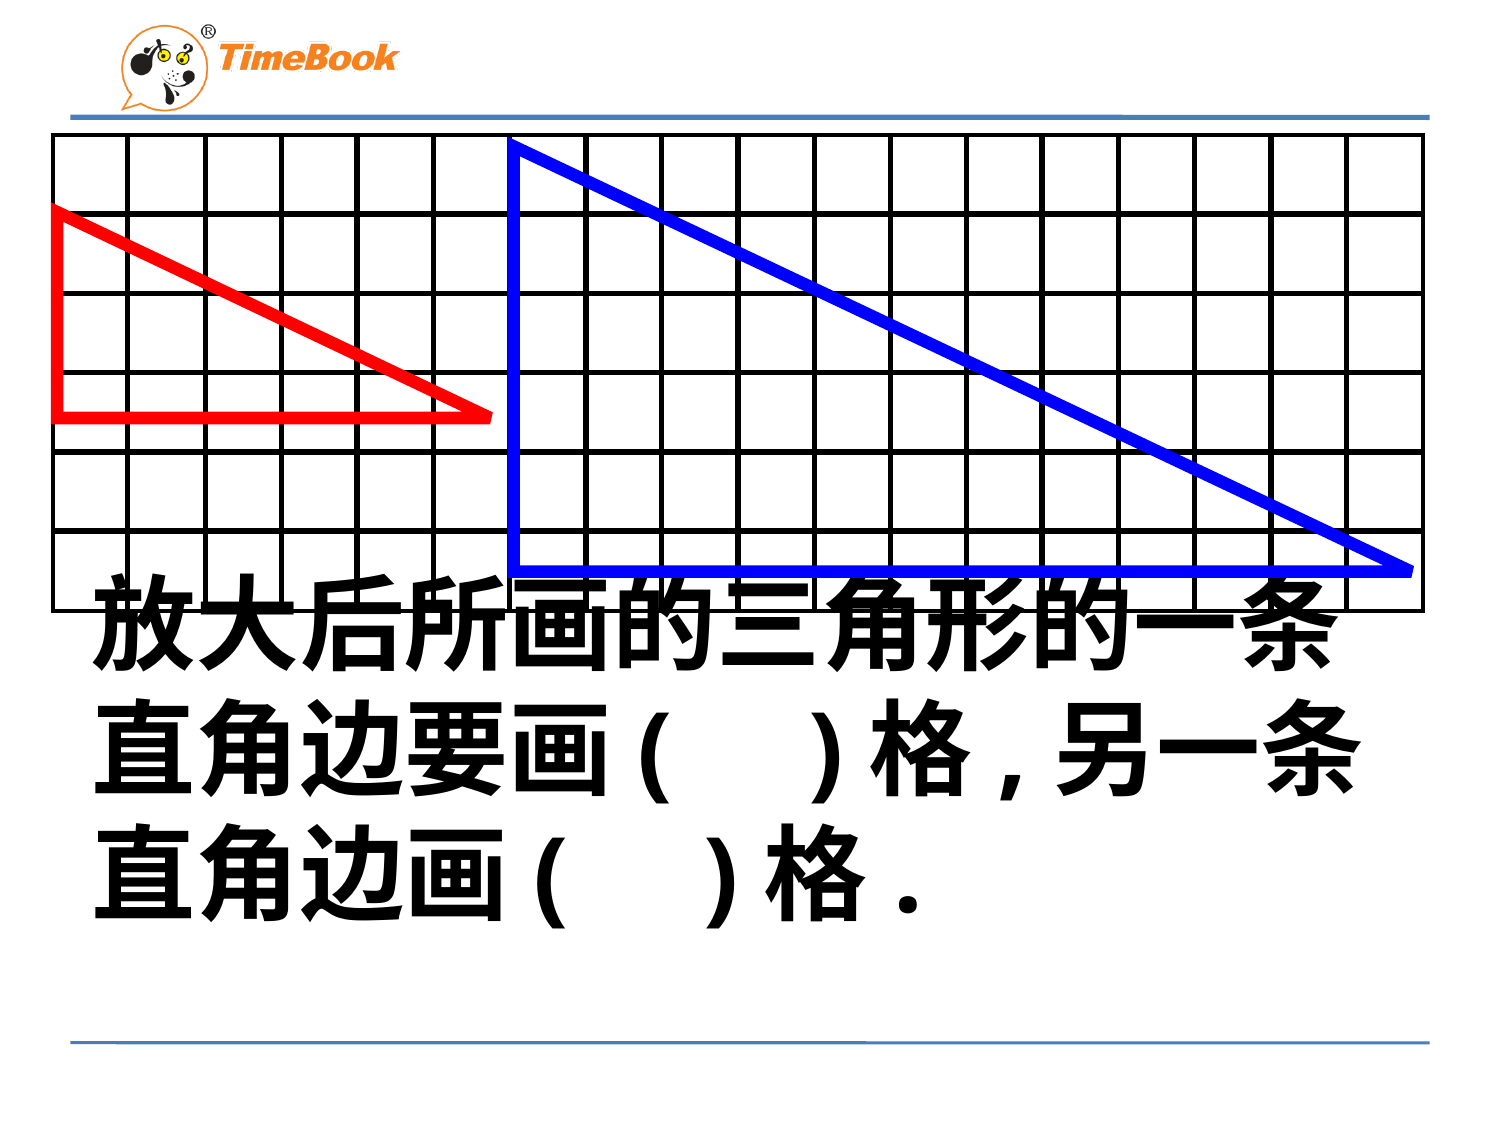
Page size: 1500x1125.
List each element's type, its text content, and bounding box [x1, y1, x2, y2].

table_cell [436, 296, 507, 370]
table_header [741, 137, 812, 211]
table_cell [1349, 534, 1421, 609]
table_cell [1045, 217, 1116, 291]
table_header [817, 137, 888, 211]
table_cell [969, 296, 1039, 370]
table_header [55, 137, 125, 211]
table_cell [55, 375, 125, 449]
table_cell [1045, 296, 1116, 370]
table_cell [1274, 217, 1344, 291]
table_header [130, 137, 203, 211]
table_cell [969, 217, 1039, 291]
table_cell [130, 534, 203, 550]
table_cell [284, 217, 354, 291]
table_cell [832, 296, 888, 323]
table_cell [1274, 296, 1344, 370]
table_cell [284, 534, 354, 550]
table_cell [1349, 296, 1421, 370]
table_cell [1274, 455, 1344, 528]
table_header [208, 137, 279, 211]
table_cell [360, 455, 431, 528]
table_cell [130, 217, 203, 280]
table_cell [436, 375, 507, 449]
table_cell [1349, 375, 1421, 449]
table_header [360, 137, 431, 211]
table_cell [208, 217, 279, 291]
table_header [893, 137, 964, 211]
table_cell [1334, 534, 1344, 539]
table_cell [893, 296, 964, 359]
table_header [664, 137, 735, 211]
table_cell [1045, 375, 1116, 431]
table_cell [893, 217, 964, 291]
table_header [969, 137, 1039, 211]
table_header [436, 137, 507, 211]
table_header [1045, 137, 1116, 211]
table_cell [1168, 455, 1192, 467]
table_cell [360, 418, 431, 449]
table_cell [360, 296, 431, 370]
table_cell [1197, 455, 1268, 503]
table_cell [1121, 296, 1192, 370]
table_cell [1121, 375, 1192, 449]
table_cell [360, 217, 431, 291]
table_cell [55, 455, 125, 528]
table_header [1121, 137, 1192, 211]
table_header [1274, 137, 1344, 211]
table_cell [130, 418, 203, 449]
table_header [1349, 137, 1421, 211]
table_cell [130, 455, 203, 528]
table_cell [208, 534, 279, 550]
table_cell [360, 534, 431, 550]
text_box [513, 146, 1412, 572]
table_cell [284, 455, 354, 528]
table_header [284, 137, 354, 211]
table_cell [70, 217, 125, 243]
table_cell [665, 217, 735, 250]
table_cell [1349, 455, 1421, 528]
table_cell [402, 375, 431, 389]
table_cell [741, 217, 812, 287]
table_cell [284, 296, 354, 352]
table_cell [436, 534, 507, 550]
table_cell [1197, 217, 1268, 291]
table_cell [999, 375, 1039, 394]
table_cell [436, 455, 507, 528]
table_cell [436, 217, 507, 291]
table_cell [284, 418, 354, 449]
table_cell [1274, 375, 1344, 449]
picture [118, 22, 408, 113]
table_cell [208, 455, 279, 528]
text_box [57, 212, 491, 418]
table_cell [1121, 217, 1192, 291]
text_box 放大后所画的三角形的一条直角边要画( )格,另一条直角边画( )格. [76, 550, 1400, 941]
table_header [1197, 137, 1268, 211]
table_cell [236, 296, 279, 317]
table_cell [1197, 375, 1268, 449]
table_header [512, 137, 583, 211]
table_cell [55, 534, 125, 609]
table_cell [1197, 296, 1268, 370]
table_header [589, 137, 659, 211]
table_cell [1349, 217, 1421, 291]
table_cell [208, 418, 279, 449]
table_cell [817, 217, 888, 291]
